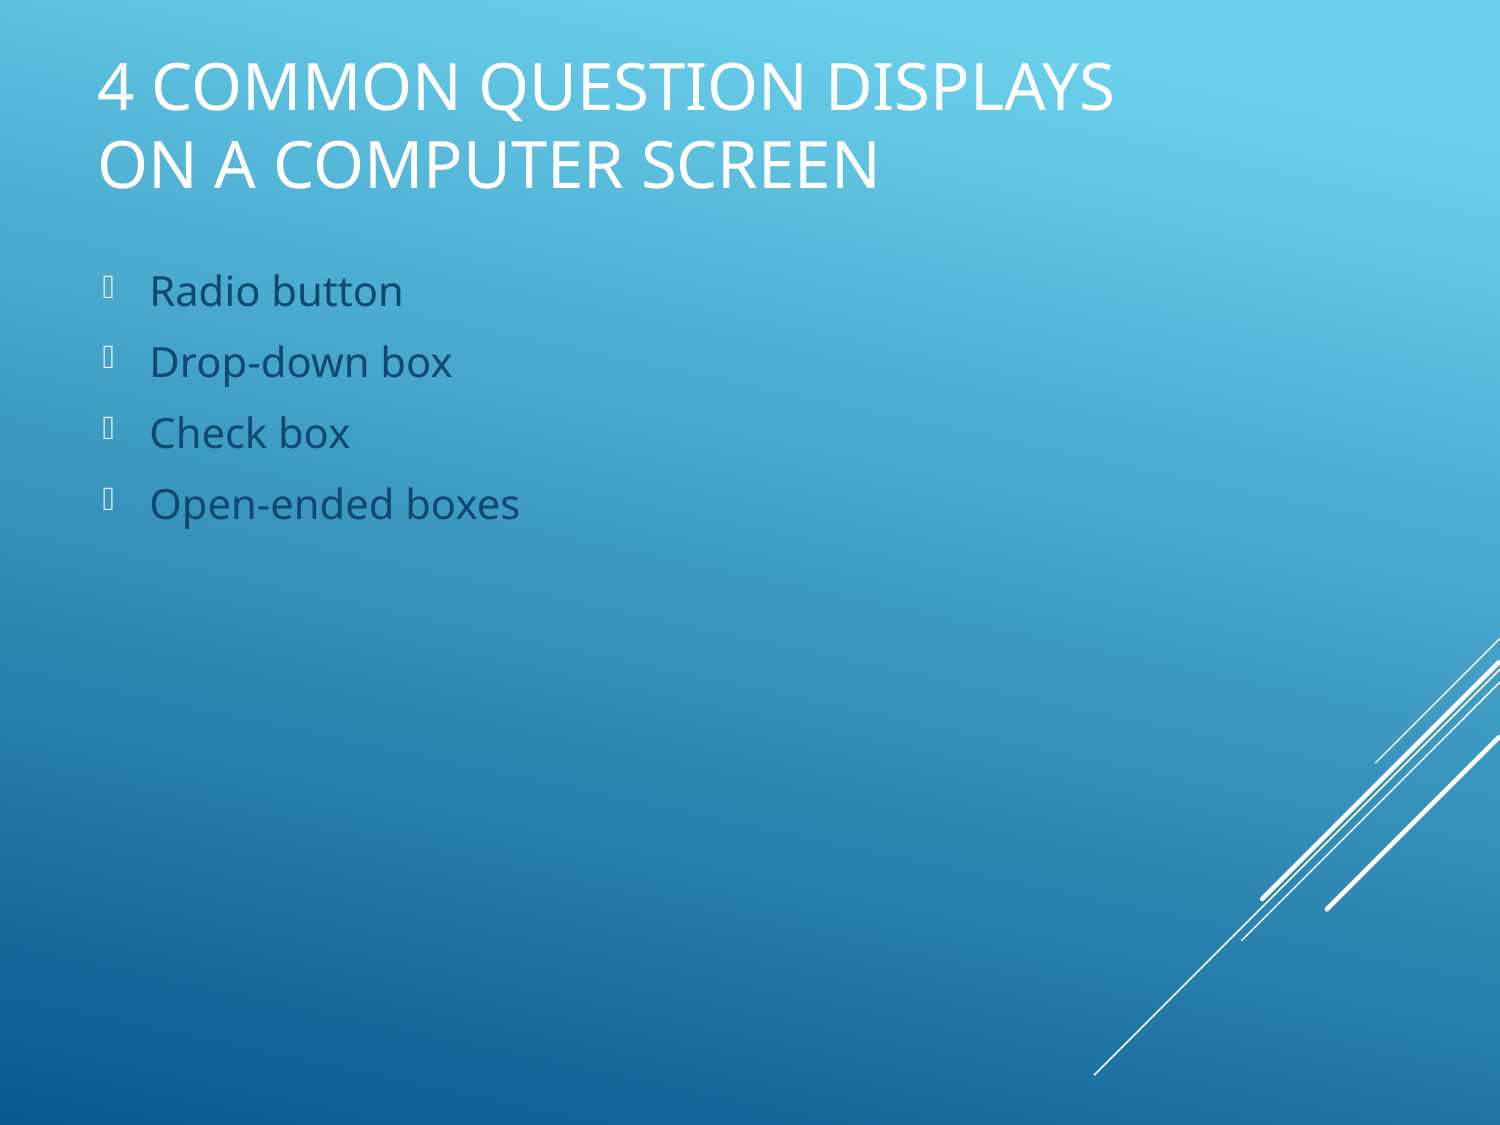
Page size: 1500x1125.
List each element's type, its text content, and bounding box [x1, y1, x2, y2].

list Radio button Drop-down box Check box Open-ended boxes [87, 87, 1163, 706]
title 4 Common Question Displays on a Computer Screen [82, 0, 1158, 249]
